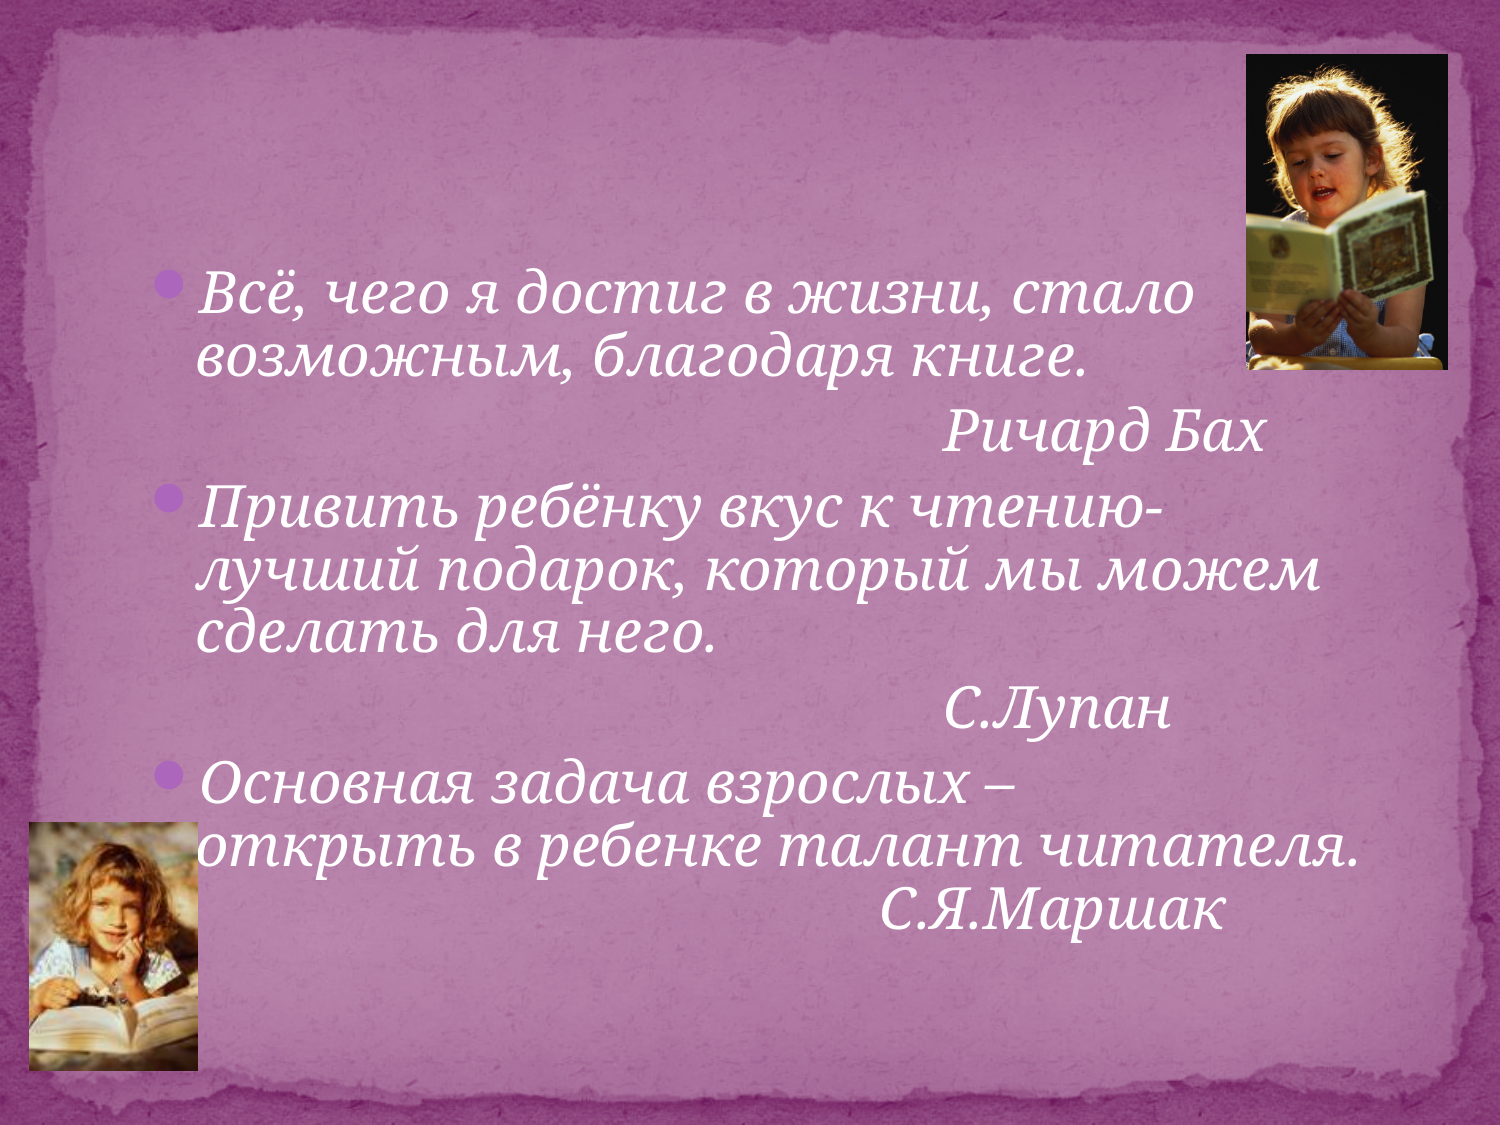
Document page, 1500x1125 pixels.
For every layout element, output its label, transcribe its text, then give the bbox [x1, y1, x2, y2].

picture [1246, 54, 1448, 370]
picture [29, 822, 198, 1071]
list Всё, чего я достиг в жизни, стало возможным, благодаря книге. Ричард Бах Привить ребёнку вкус к чтению- лучший подарок, который мы можем сделать для него. С.Лупан Основная задача взрослых – открыть в ребенке талант читателя. С.Я.Маршак [135, 255, 1411, 1024]
